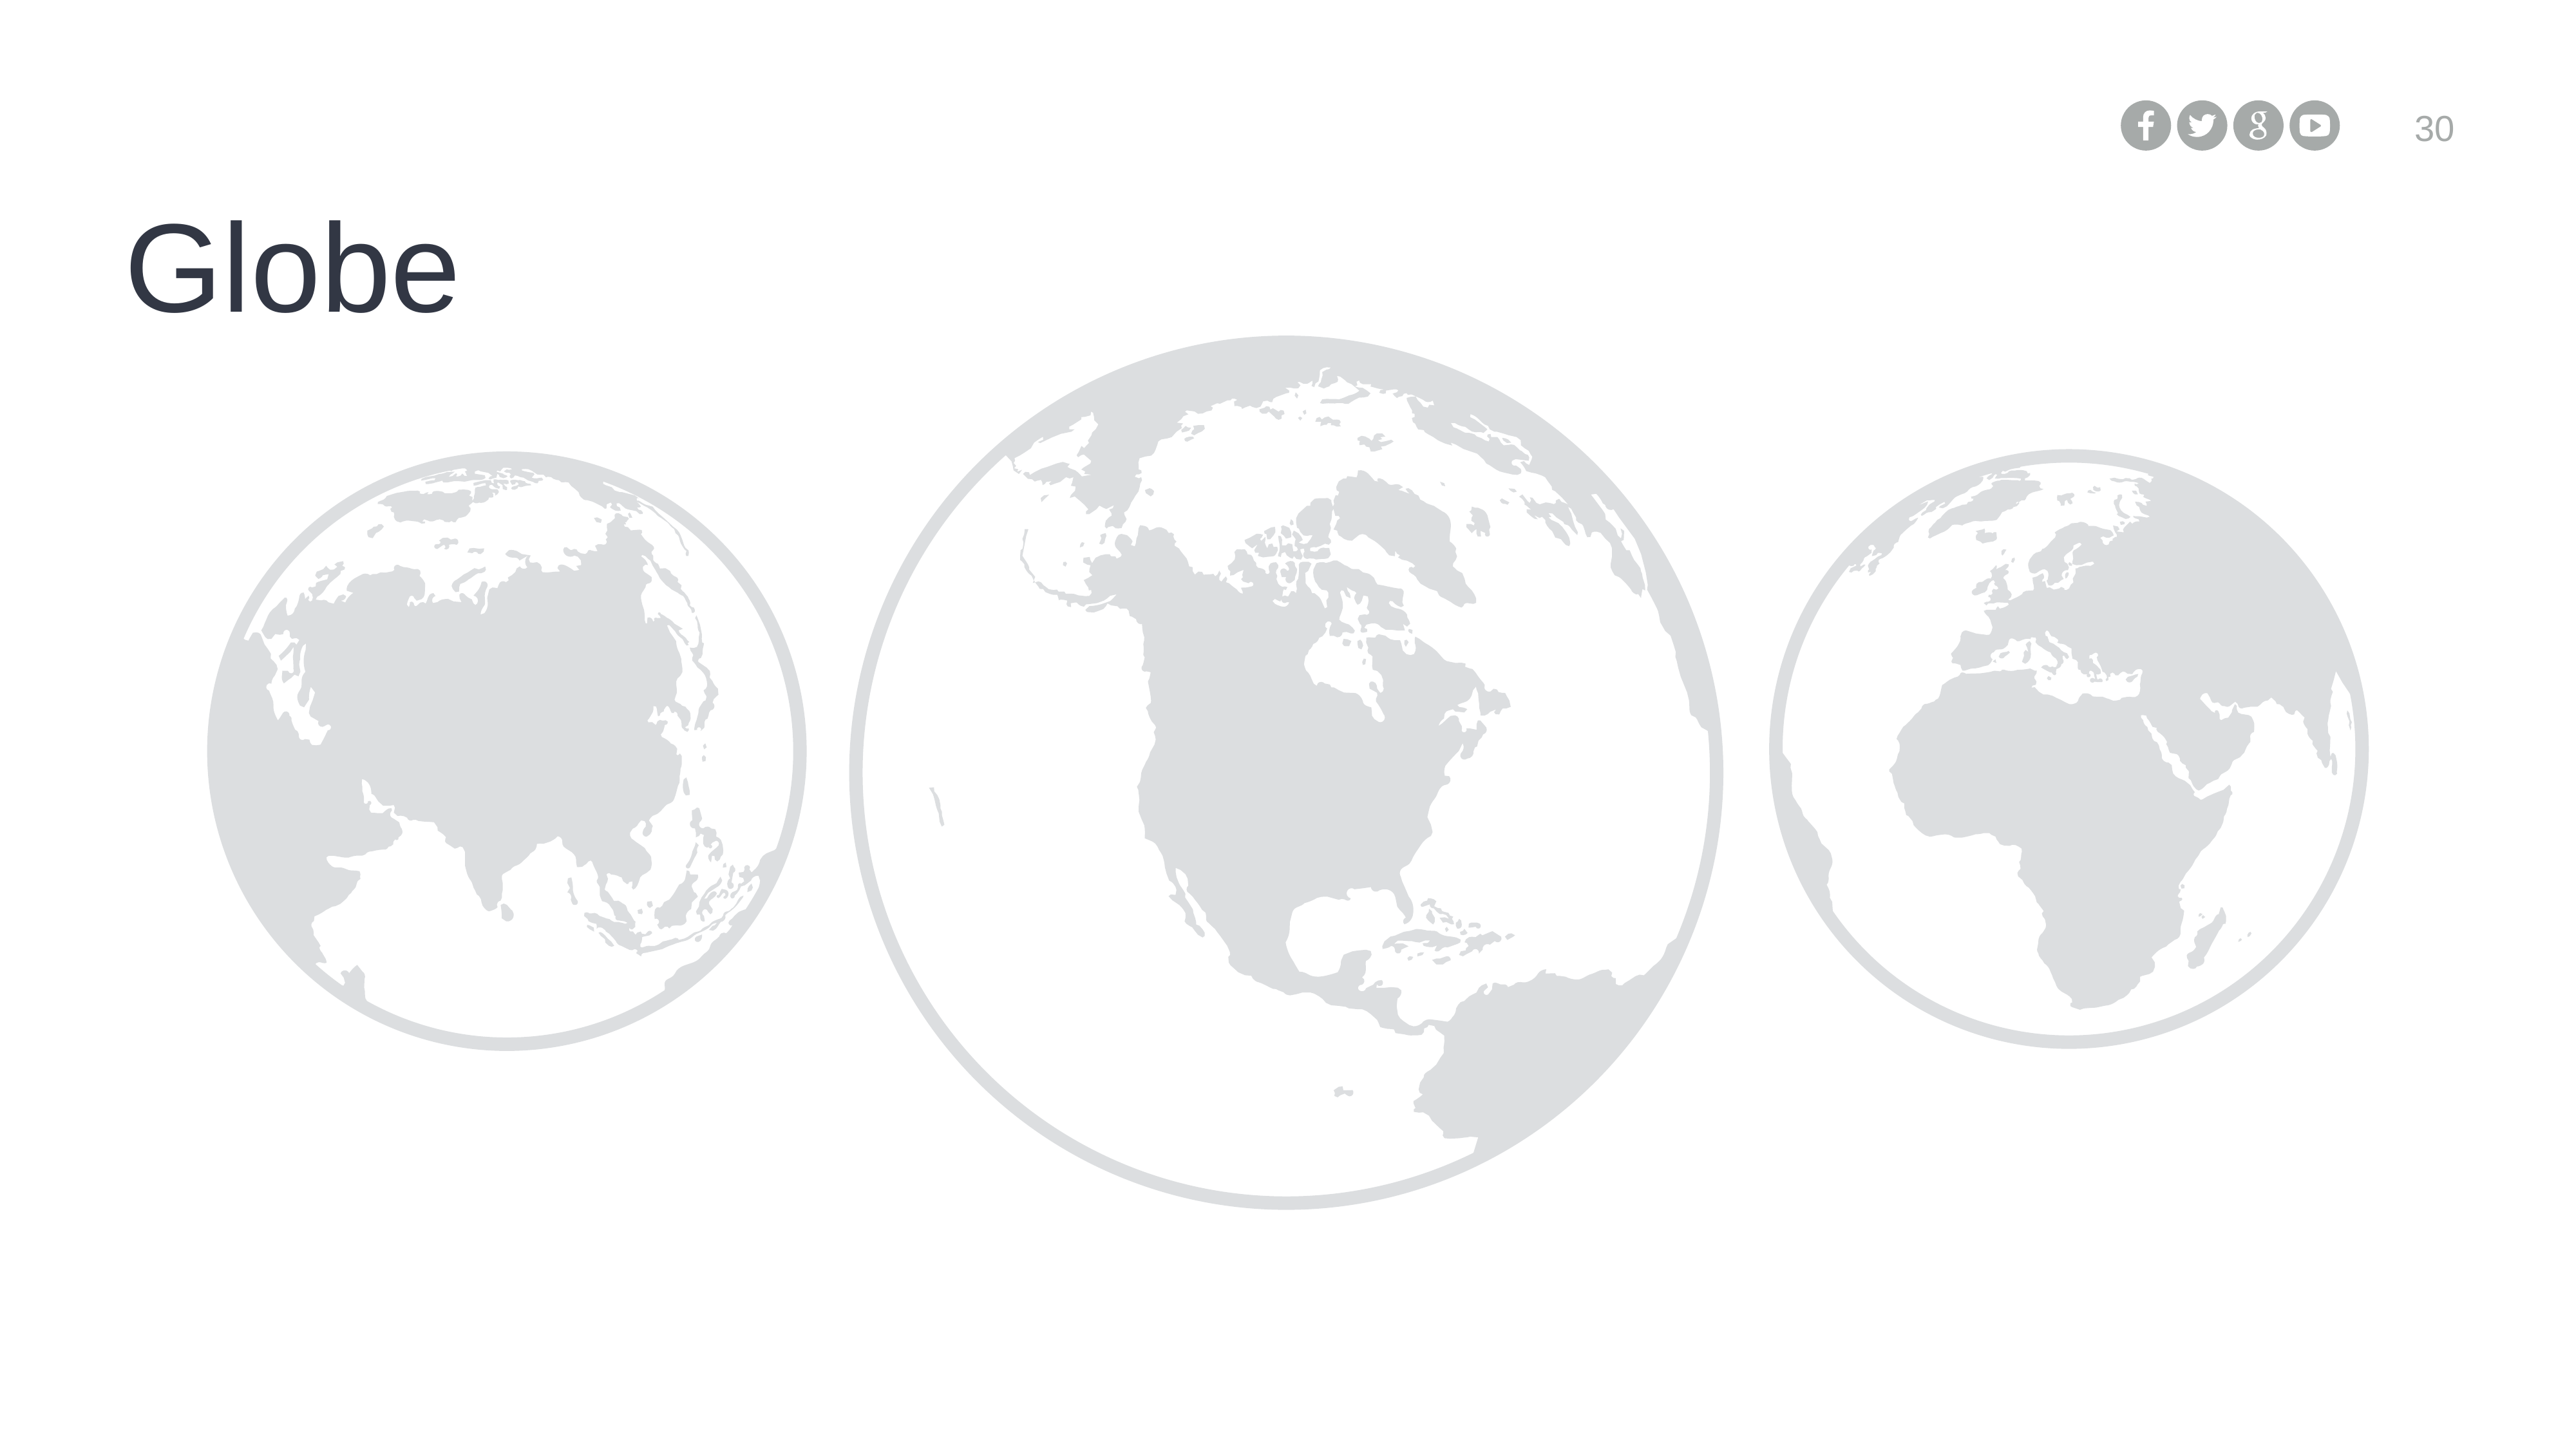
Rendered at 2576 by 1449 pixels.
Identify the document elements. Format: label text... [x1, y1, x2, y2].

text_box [1776, 454, 2363, 1043]
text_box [213, 454, 800, 1045]
slide_number 30 [2407, 97, 2468, 158]
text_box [855, 338, 1717, 1204]
title Globe [117, 178, 1672, 415]
